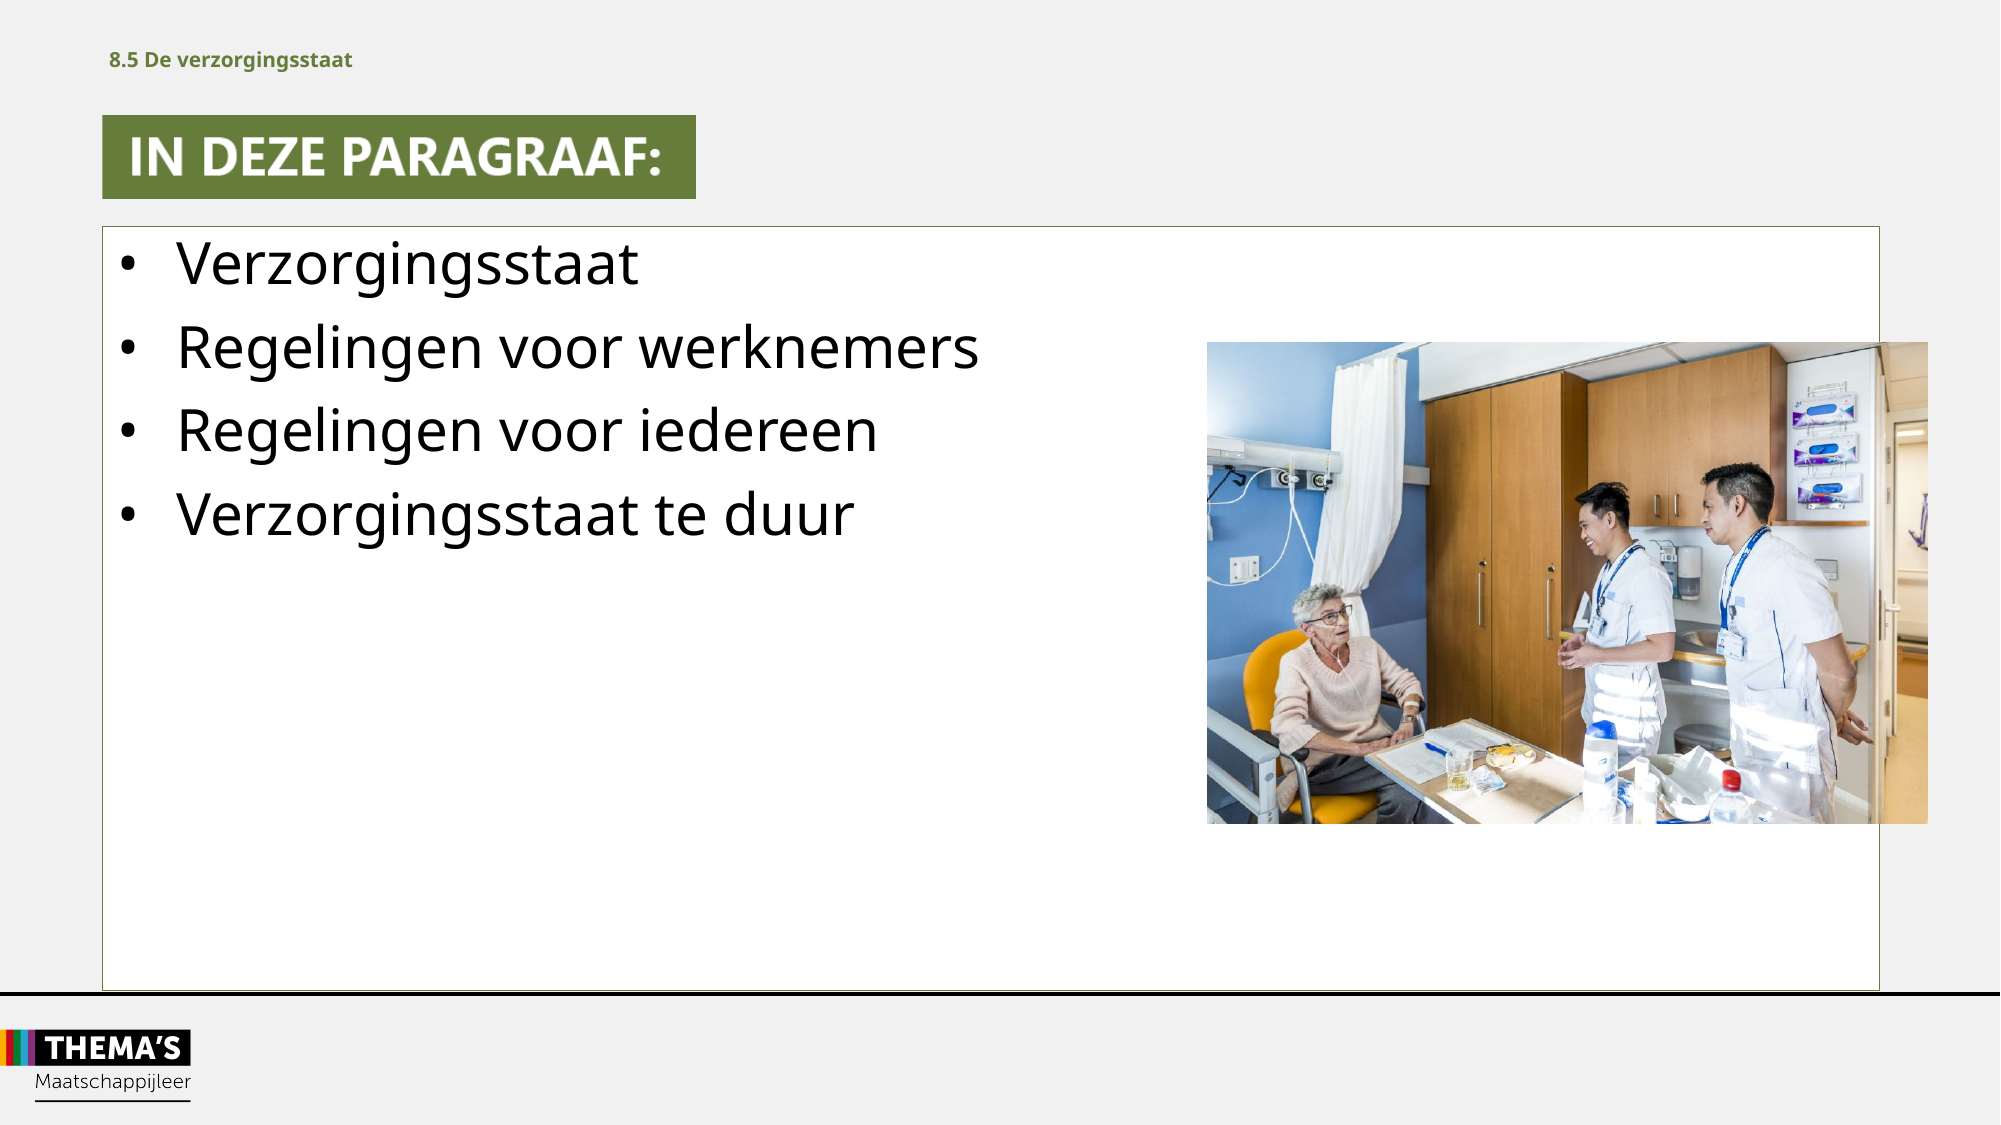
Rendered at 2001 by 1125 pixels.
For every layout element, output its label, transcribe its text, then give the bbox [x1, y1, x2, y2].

picture [1207, 342, 1928, 824]
list 8.5 De verzorgingsstaat [94, 33, 941, 88]
list • Verzorgingsstaat • Regelingen voor werknemers • Regelingen voor iedereen • Verzorgingsstaat te duur [102, 226, 1880, 991]
picture [0, 993, 203, 1125]
